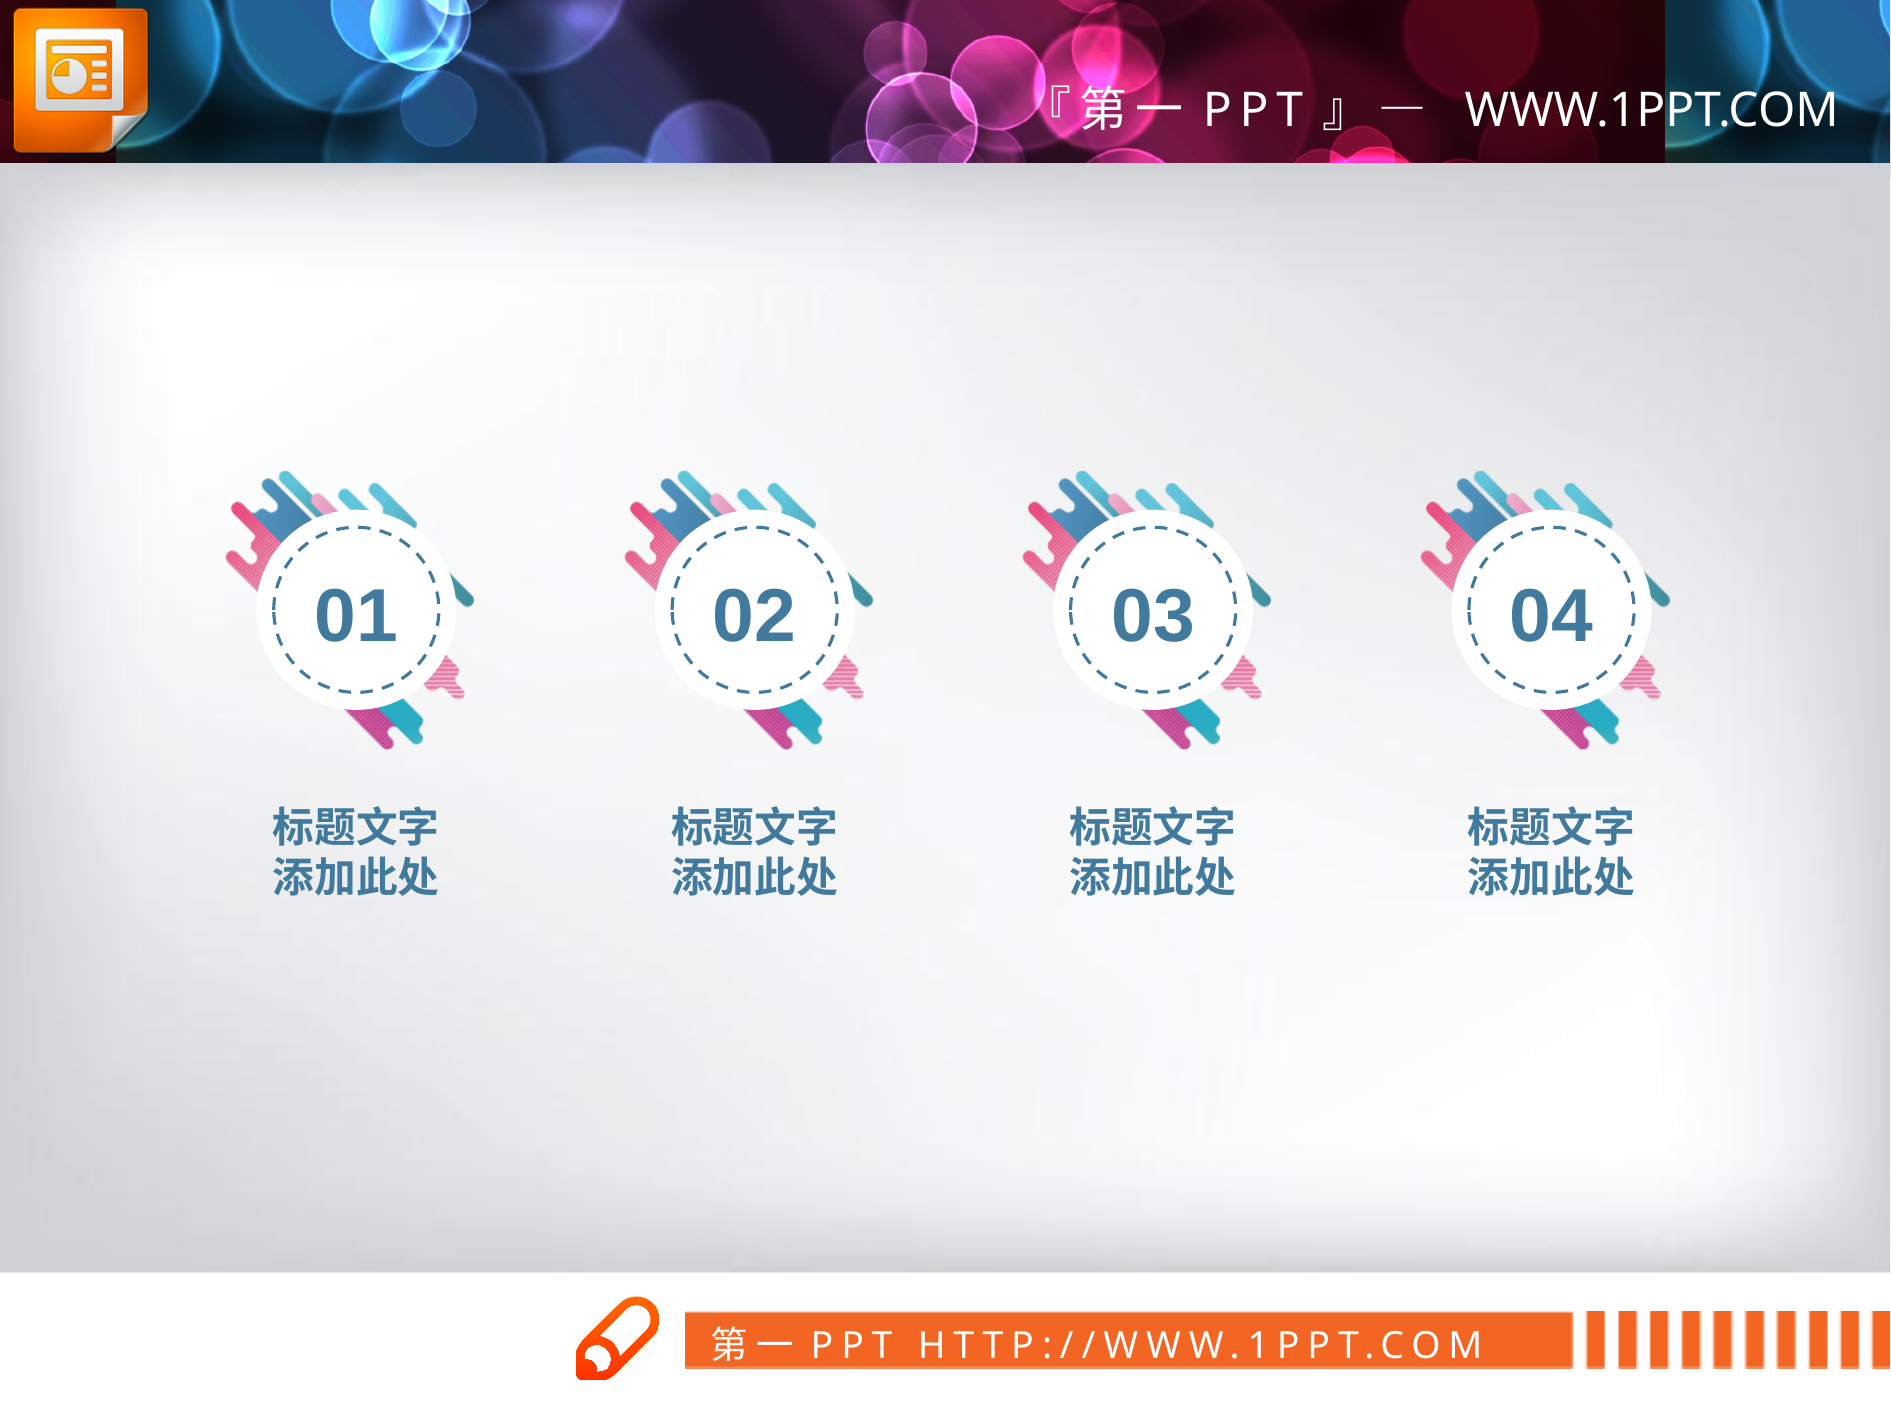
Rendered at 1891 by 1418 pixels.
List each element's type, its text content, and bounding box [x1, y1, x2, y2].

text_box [610, 457, 899, 762]
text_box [212, 457, 501, 762]
picture [0, 0, 1891, 1275]
text_box 标题文字 添加此处 [1054, 793, 1252, 909]
text_box 标题文字 添加此处 [656, 793, 853, 909]
picture [685, 1311, 1891, 1369]
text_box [1009, 457, 1297, 762]
text_box 标题文字 添加此处 [257, 793, 455, 909]
text_box 标题文字 添加此处 [1453, 793, 1650, 909]
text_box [1407, 457, 1696, 762]
